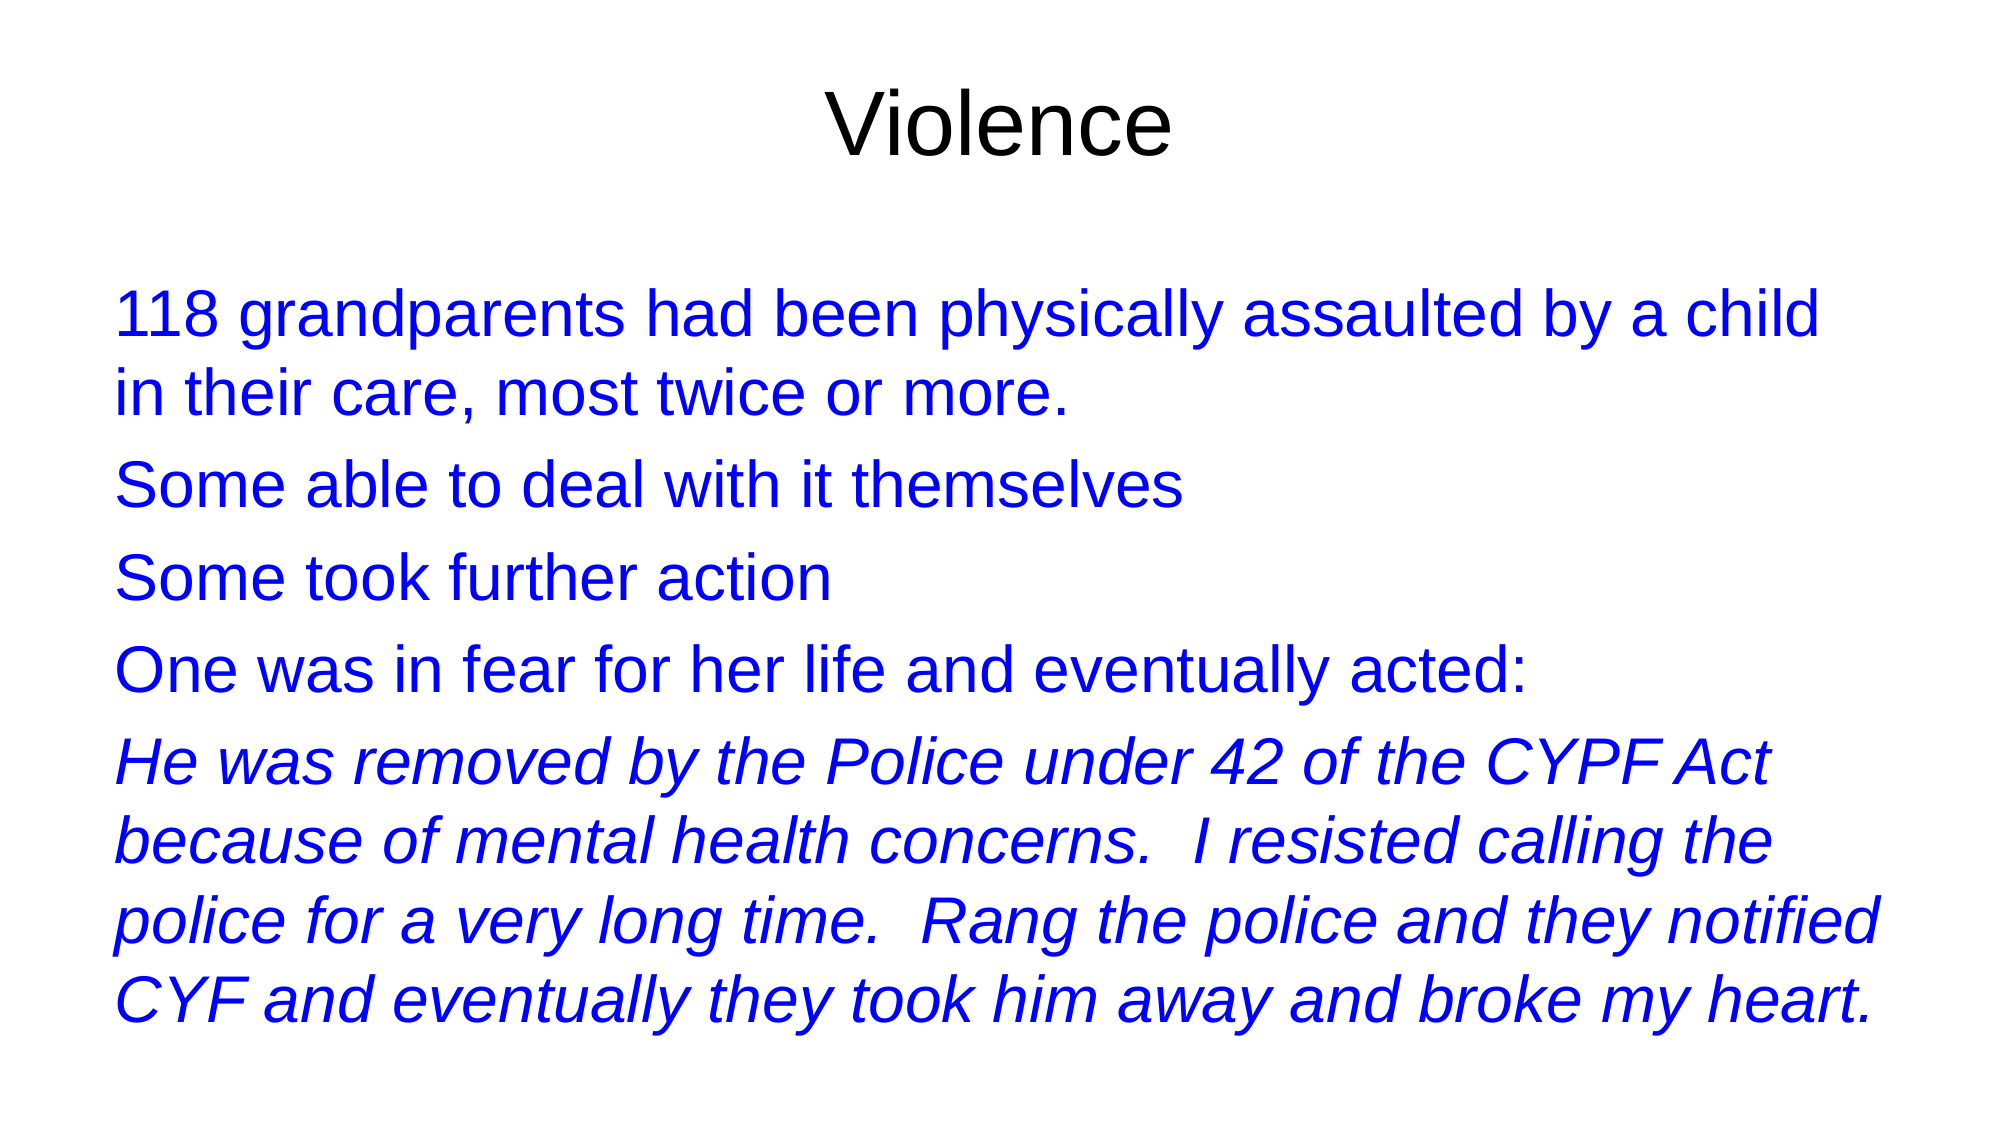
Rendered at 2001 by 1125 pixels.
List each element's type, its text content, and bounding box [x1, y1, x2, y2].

title Violence [99, 45, 1900, 192]
list 118 grandparents had been physically assaulted by a child in their care, most twice or more. Some able to deal with it themselves Some took further action One was in fear for her life and eventually acted: He was removed by the Police under 42 of the CYPF Act because of mental health concerns. I resisted calling the police for a very long time. Rang the police and they notified CYF and eventually they took him away and broke my heart. [99, 262, 1900, 1125]
